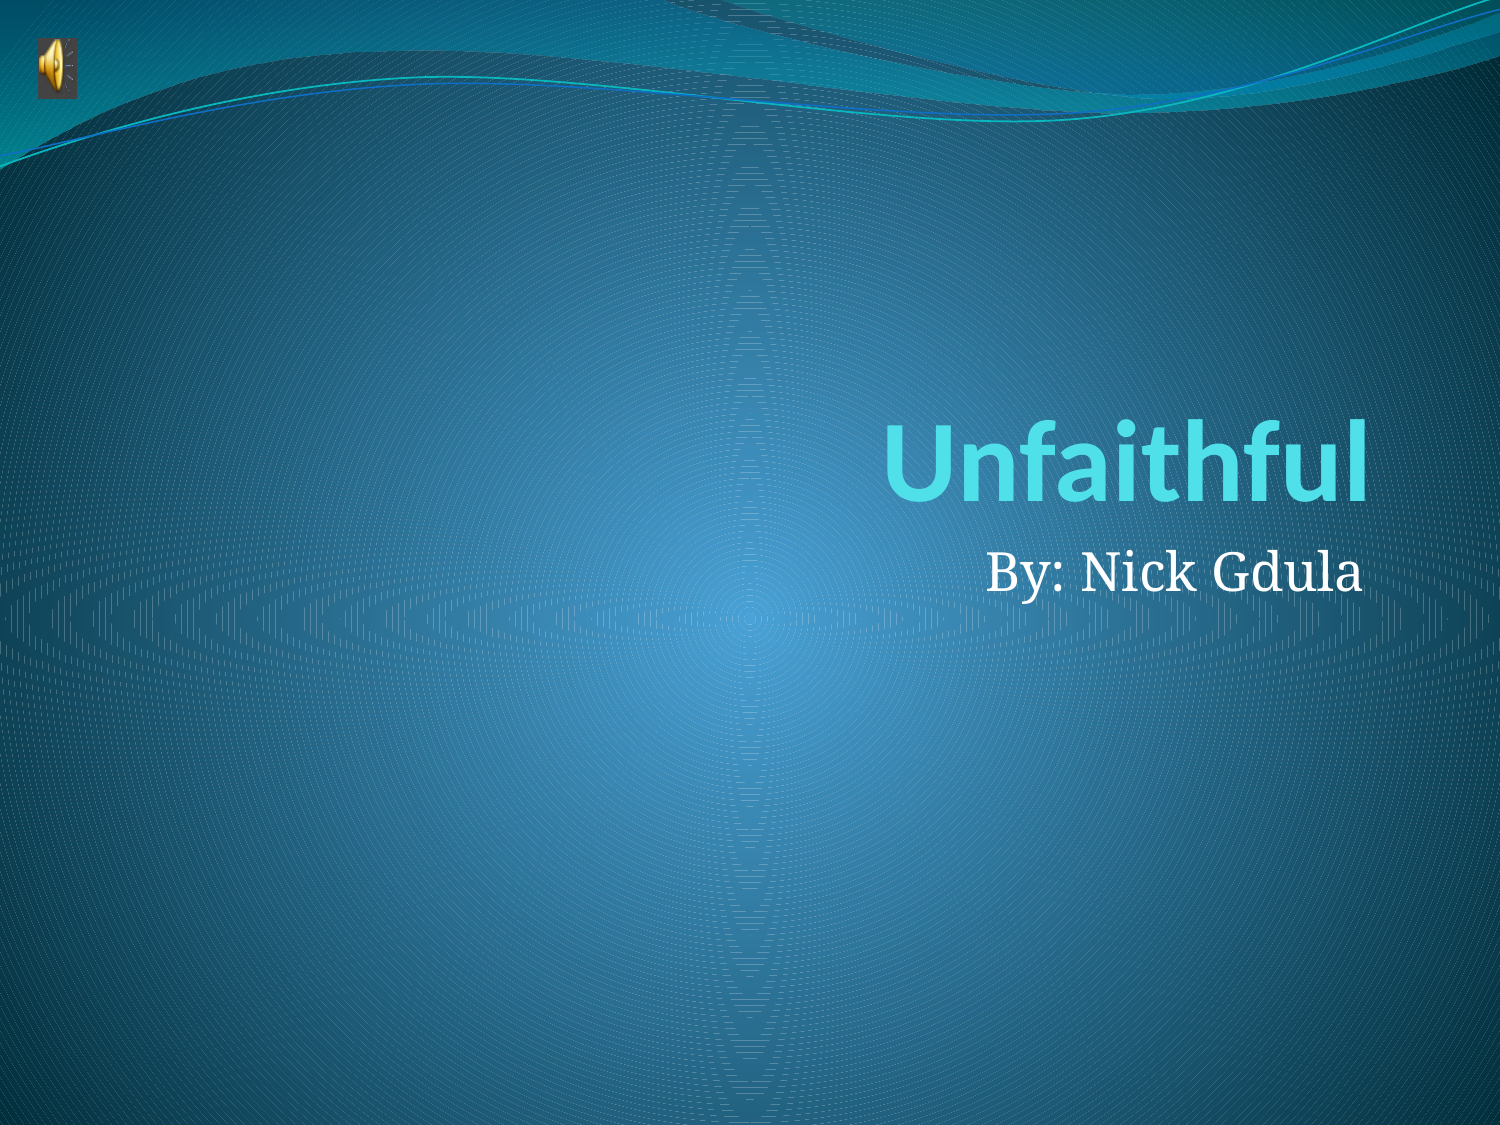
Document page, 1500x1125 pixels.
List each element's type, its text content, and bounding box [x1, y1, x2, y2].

title Unfaithful [87, 224, 1376, 525]
subtitle By: Nick Gdula [87, 529, 1376, 818]
picture [37, 39, 78, 101]
